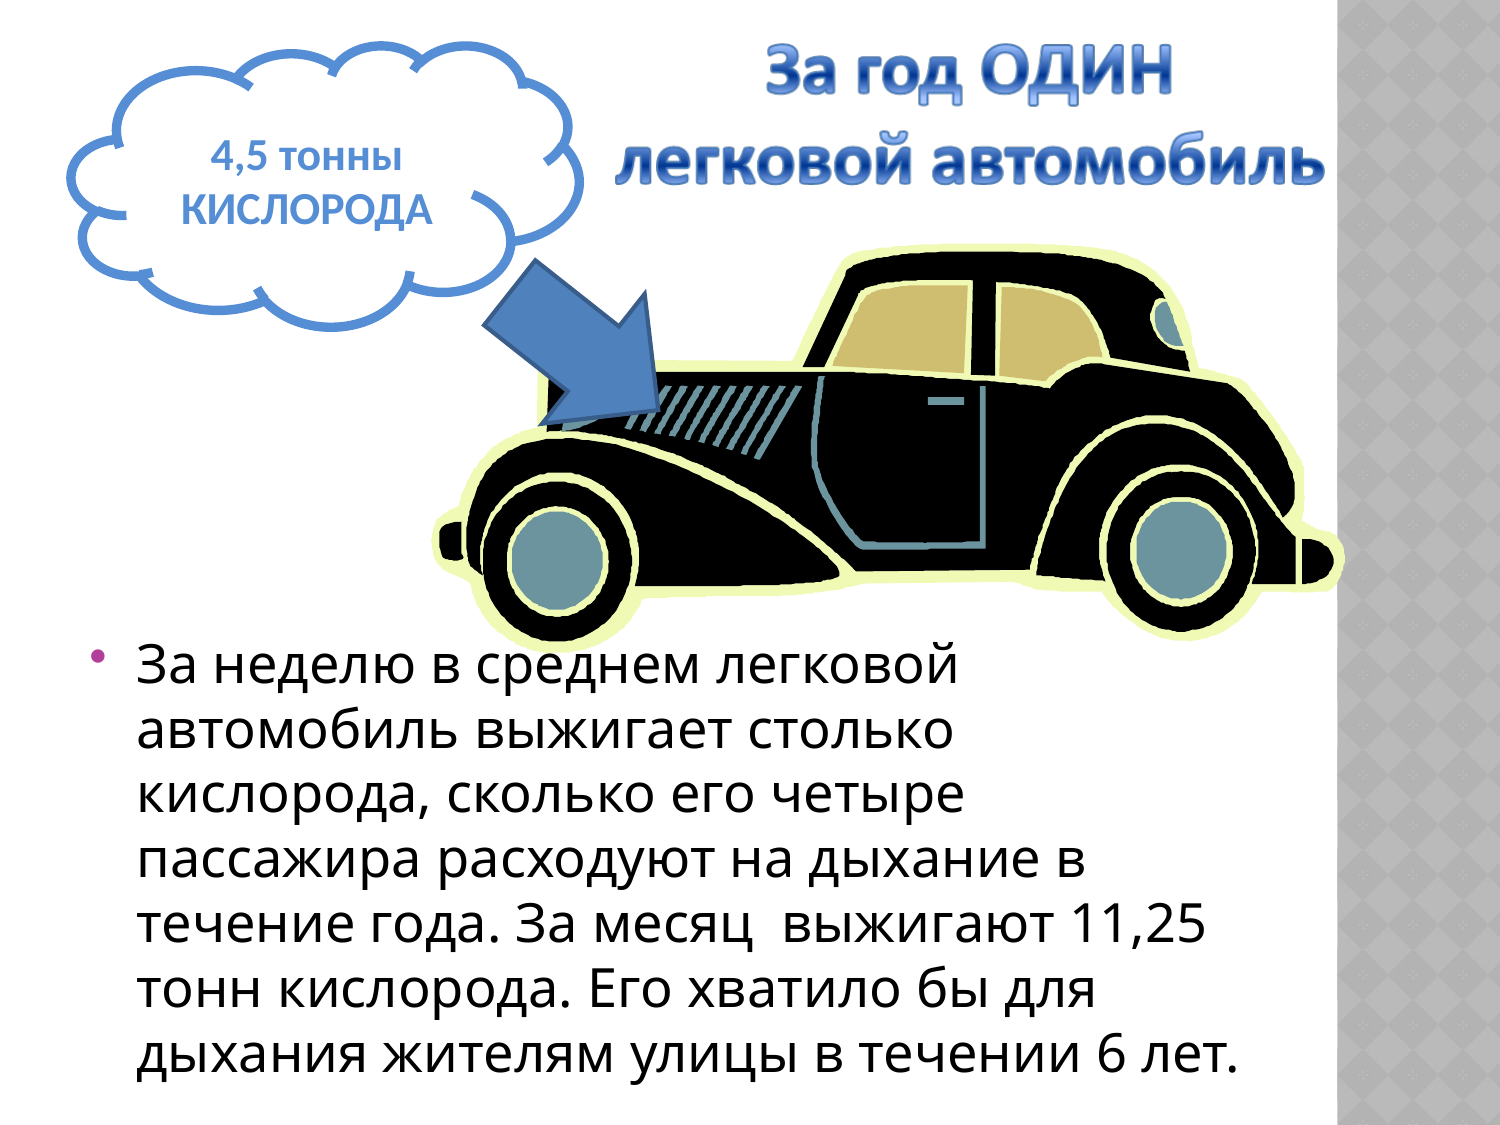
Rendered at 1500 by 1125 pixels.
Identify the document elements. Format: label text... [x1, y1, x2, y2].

picture [442, 0, 1500, 215]
text_box 4,5 тонны КИСЛОРОДА [70, 45, 556, 328]
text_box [430, 243, 1346, 654]
list За неделю в среднем легковой автомобиль выжигает столько кислорода, сколько его четыре пассажира расходуют на дыхание в течение года. За месяц выжигают 11,25 тонн кислорода. Его хватило бы для дыхания жителям улицы в течении 6 лет. [76, 621, 1265, 1125]
